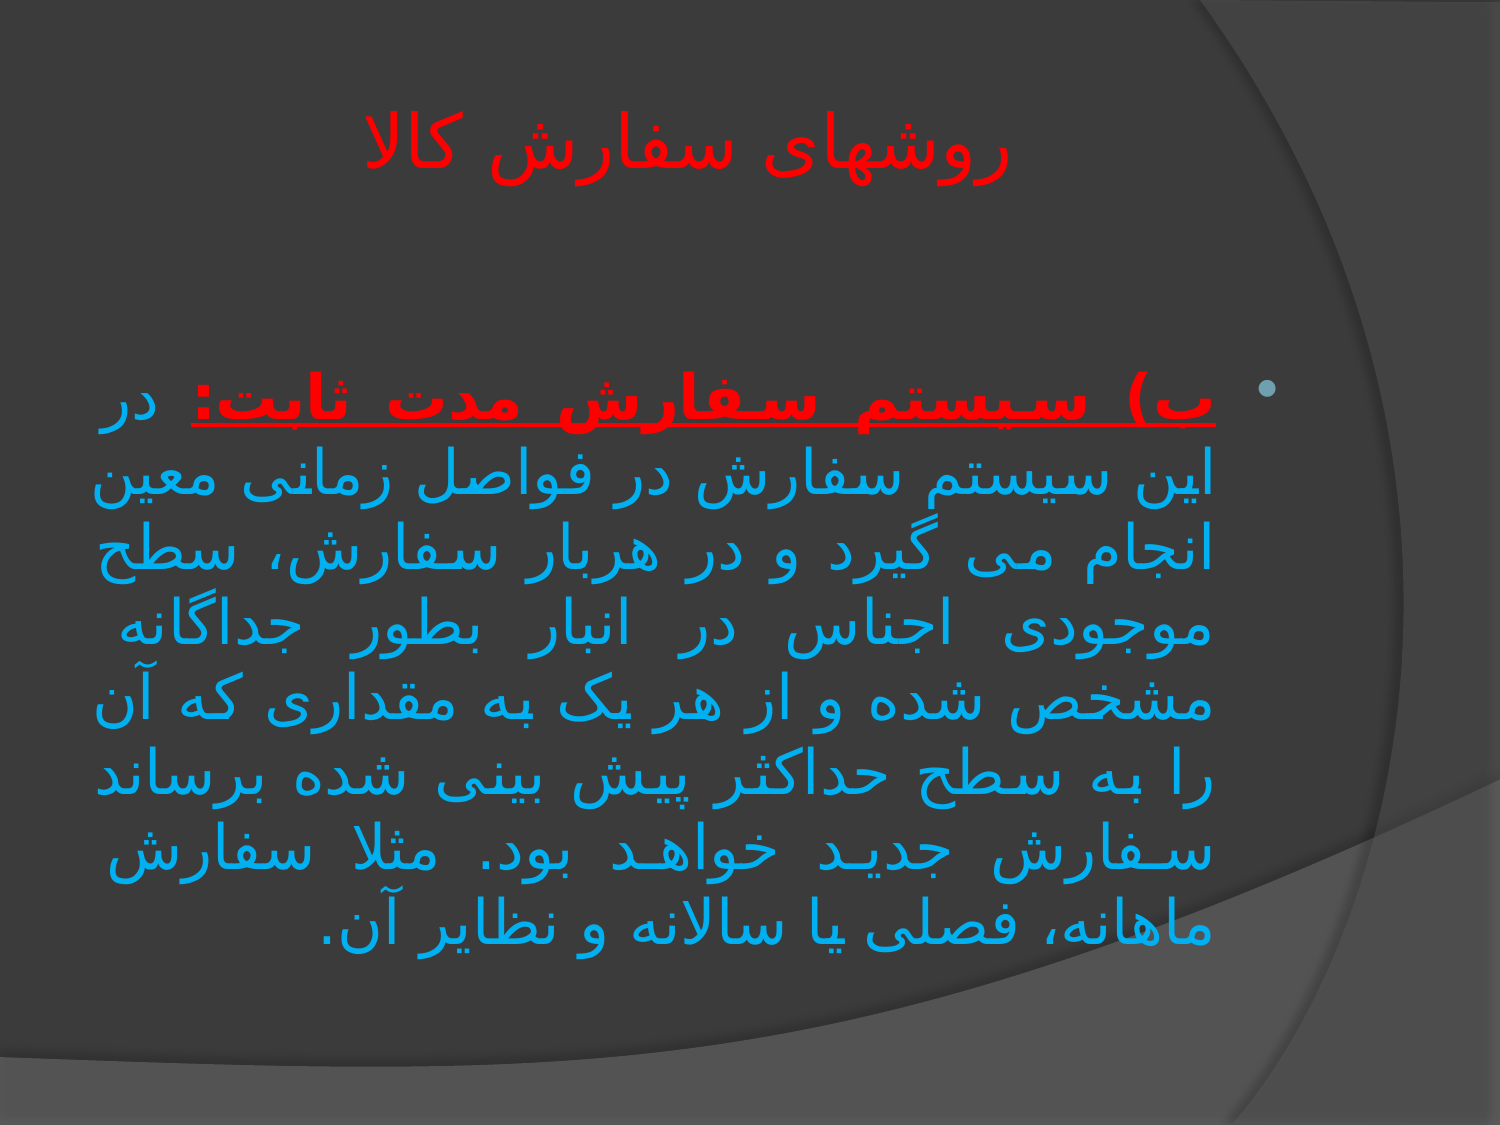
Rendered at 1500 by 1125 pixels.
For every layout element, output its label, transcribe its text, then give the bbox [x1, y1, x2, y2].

list ب) سیستم سفارش مدت ثابت: در این سیستم سفارش در فواصل زمانی معین انجام می گیرد و در هربار سفارش، سطح موجودی اجناس در انبار بطور جداگانه مشخص شده و از هر یک به مقداری که آن را به سطح حداکثر پیش بینی شده برساند سفارش جدید خواهد بود. مثلا سفارش ماهانه، فصلی یا سالانه و نظایر آن. [75, 262, 1300, 1005]
title روشهای سفارش کالا [75, 45, 1300, 233]
